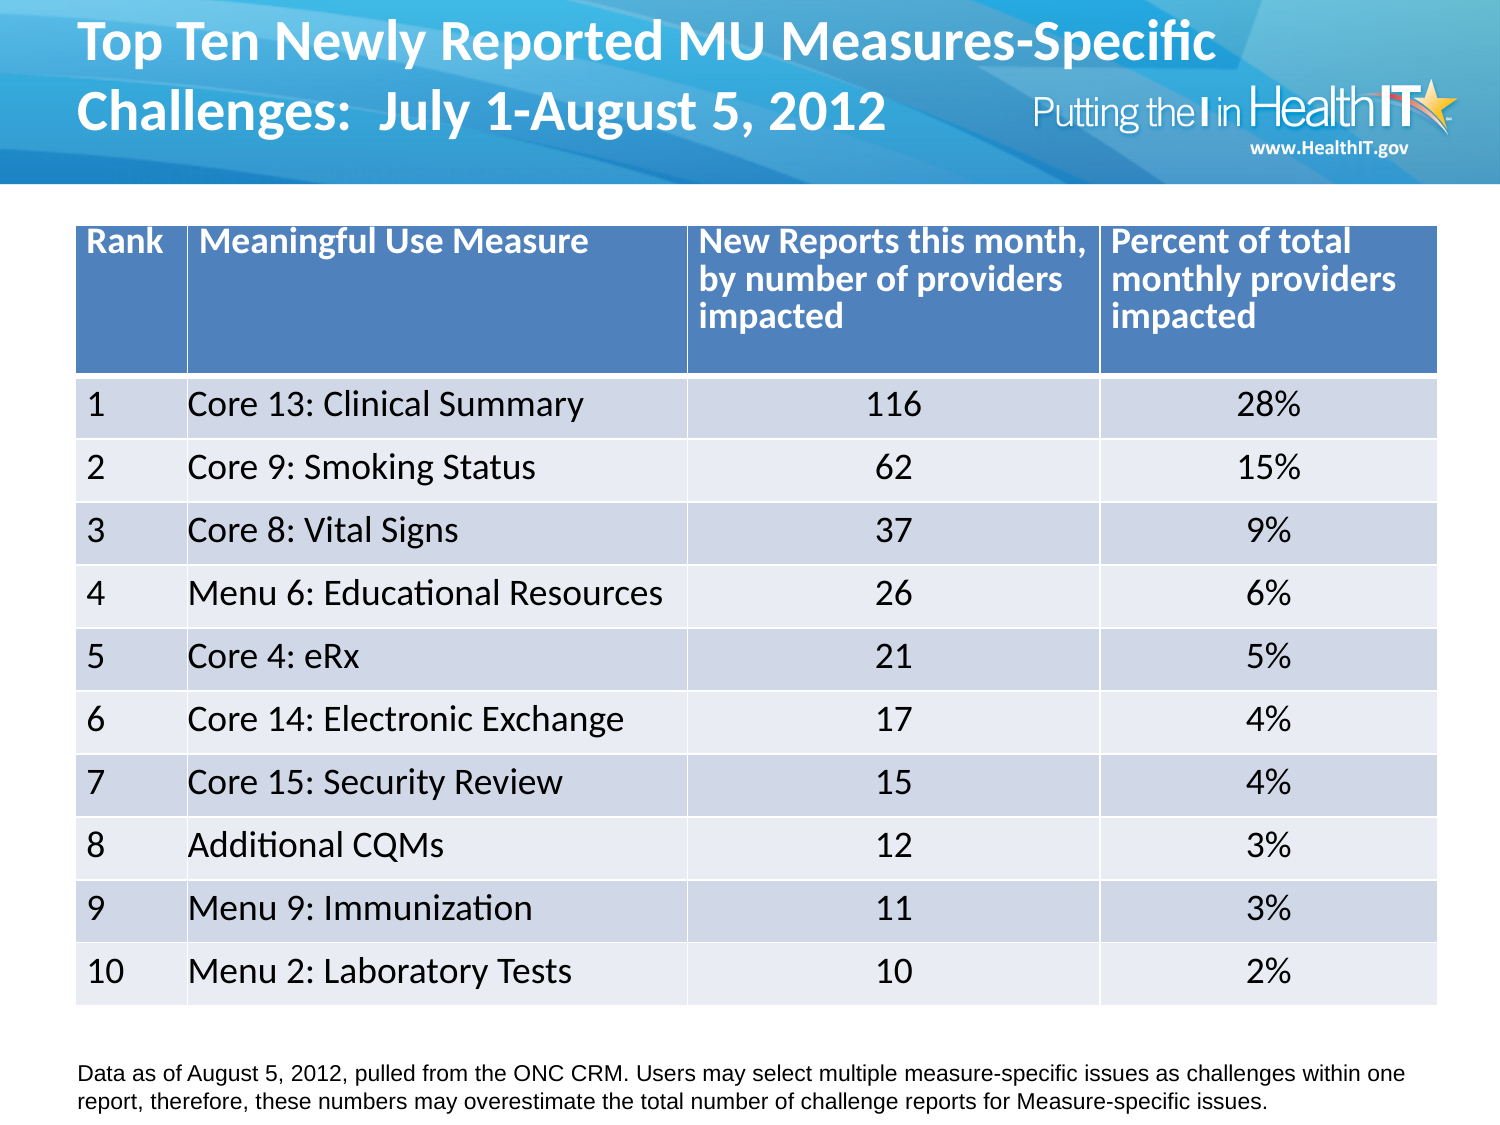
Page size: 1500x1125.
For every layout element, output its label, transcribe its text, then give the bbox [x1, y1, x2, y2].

table_cell 4 [76, 566, 187, 627]
table_cell 4% [1101, 755, 1437, 816]
table_cell 15 [688, 755, 1099, 816]
table_header Percent of total monthly providers impacted [1101, 226, 1437, 373]
table_cell 8 [76, 818, 187, 879]
table_cell 26 [688, 566, 1099, 627]
table_cell Menu 2: Laboratory Tests [188, 943, 687, 1005]
table_cell Core 14: Electronic Exchange [188, 692, 687, 753]
table_cell 28% [1101, 379, 1437, 438]
table_cell 9% [1101, 503, 1437, 564]
table_cell Core 9: Smoking Status [188, 440, 687, 501]
table_cell 3 [76, 503, 187, 564]
text_box Data as of August 5, 2012, pulled from the ONC CRM. Users may select multiple measure-specific issues as challenges within one report, therefore, these numbers may overestimate the total number of challenge reports for Measure-specific issues. [62, 1051, 1438, 1125]
table_header Rank [76, 226, 187, 373]
table_cell 6% [1101, 566, 1437, 627]
table_cell Core 13: Clinical Summary [188, 379, 687, 438]
title Top Ten Newly Reported MU Measures-Specific Challenges: July 1-August 5, 2012 [62, 0, 1413, 151]
table_cell 2 [76, 440, 187, 501]
table_cell 10 [76, 943, 187, 1005]
table_cell 17 [688, 692, 1099, 753]
table_cell 62 [688, 440, 1099, 501]
table_cell Core 15: Security Review [188, 755, 687, 816]
table_cell 9 [76, 881, 187, 942]
table_cell 6 [76, 692, 187, 753]
table_cell 5 [76, 629, 187, 690]
table_cell 10 [688, 943, 1099, 1005]
table_cell 5% [1101, 629, 1437, 690]
table_cell 37 [688, 503, 1099, 564]
table_cell 15% [1101, 440, 1437, 501]
table_cell 12 [688, 818, 1099, 879]
table_cell 4% [1101, 692, 1437, 753]
table_cell 21 [688, 629, 1099, 690]
table_cell 7 [76, 755, 187, 816]
table_cell 3% [1101, 881, 1437, 942]
table_header New Reports this month, by number of providers impacted [688, 226, 1099, 373]
table_cell 3% [1101, 818, 1437, 879]
table_header Meaningful Use Measure [188, 226, 687, 373]
table_cell 116 [688, 379, 1099, 438]
table_cell 1 [76, 379, 187, 438]
table_cell Core 8: Vital Signs [188, 503, 687, 564]
table_cell Menu 6: Educational Resources [188, 566, 687, 627]
table_cell Core 4: eRx [188, 629, 687, 690]
table_cell 2% [1101, 943, 1437, 1005]
table_cell 11 [688, 881, 1099, 942]
table_cell Menu 9: Immunization [188, 881, 687, 942]
picture [0, 0, 1500, 1125]
table_cell Additional CQMs [188, 818, 687, 879]
